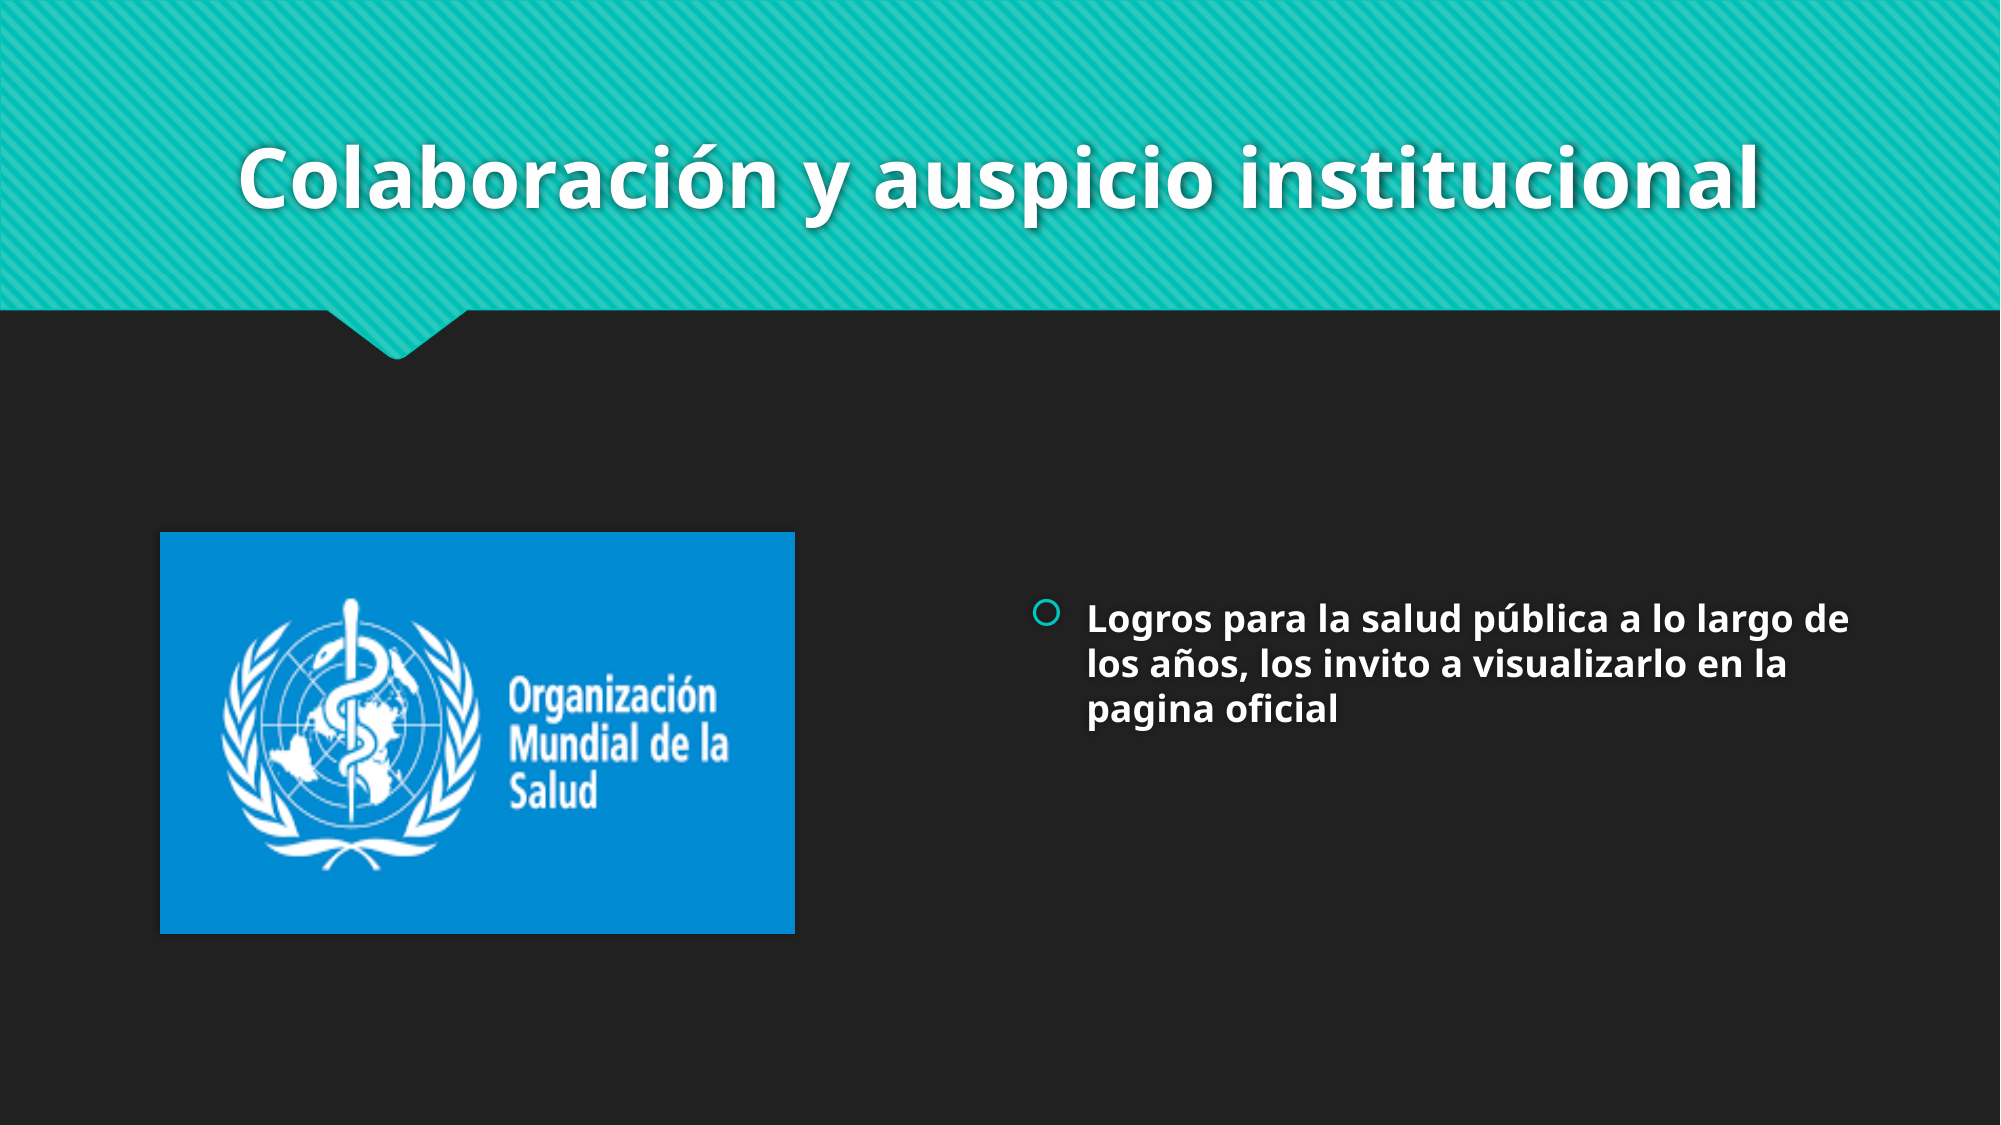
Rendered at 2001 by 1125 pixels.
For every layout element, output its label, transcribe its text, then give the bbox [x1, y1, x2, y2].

title Colaboración y auspicio institucional [132, 73, 1868, 233]
list Logros para la salud pública a lo largo de los años, los invito a visualizarlo en la pagina oficial [1014, 364, 1868, 962]
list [159, 532, 795, 935]
